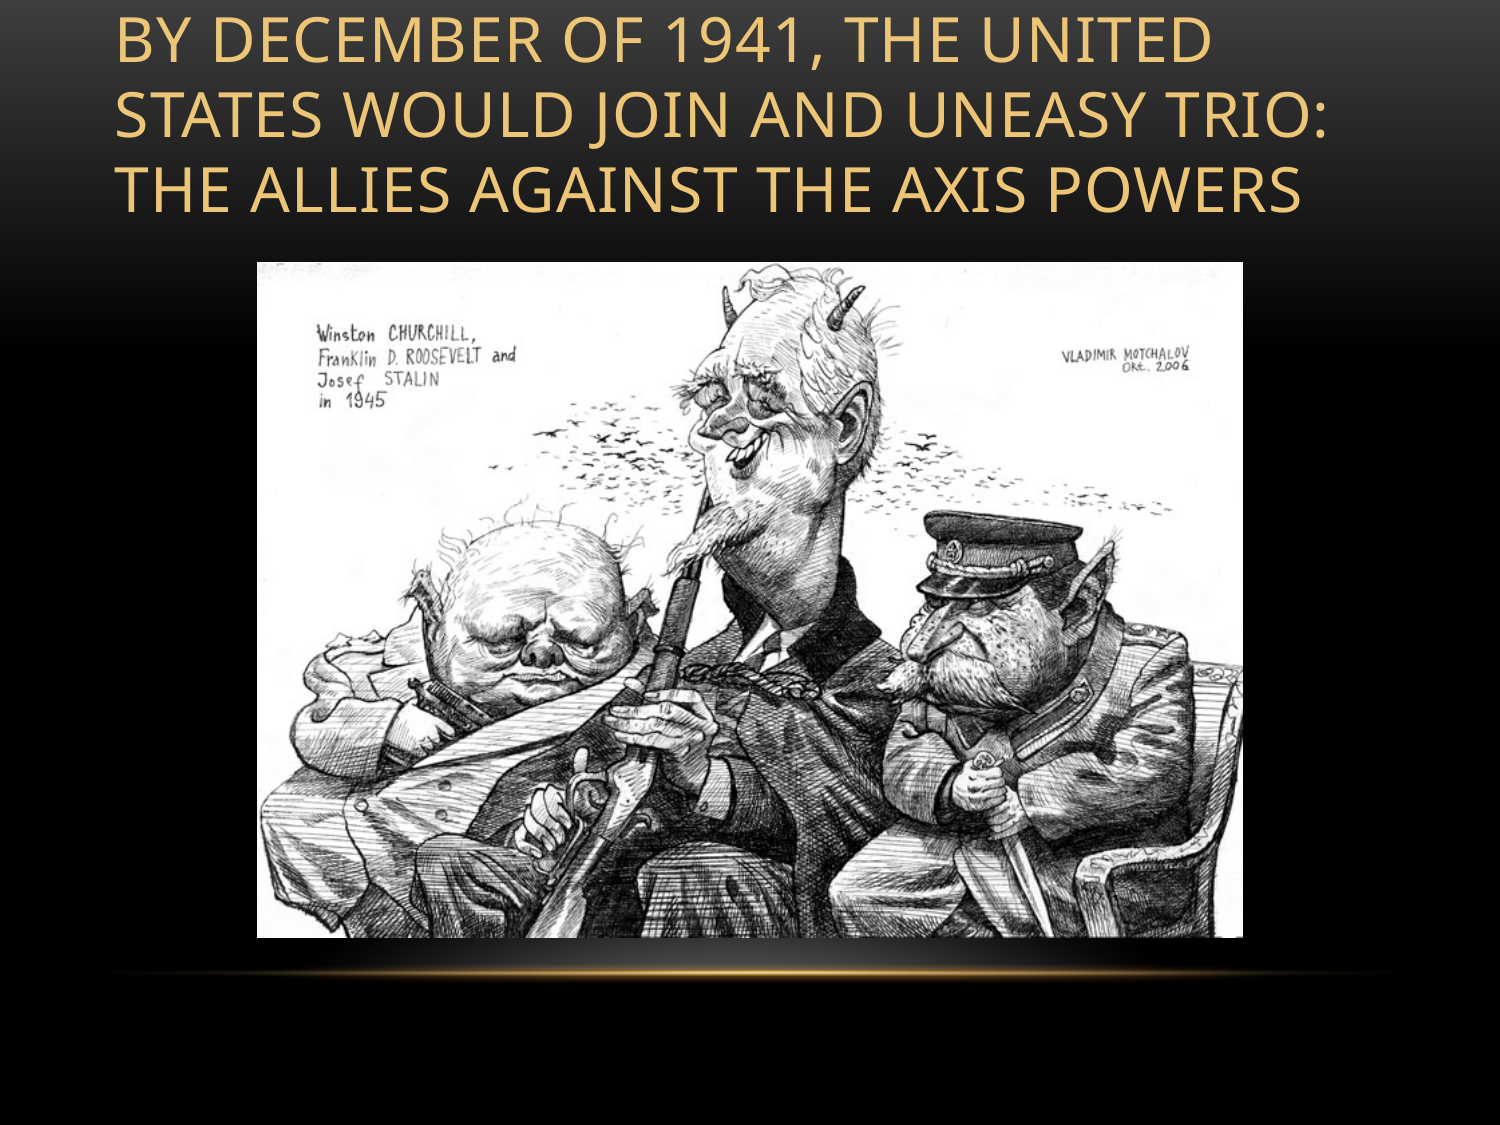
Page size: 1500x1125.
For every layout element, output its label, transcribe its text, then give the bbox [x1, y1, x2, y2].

picture [0, 0, 1500, 1125]
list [257, 262, 1243, 938]
title By December of 1941, the United States would join and uneasy trio: the allies against the axis powers [99, 45, 1400, 233]
